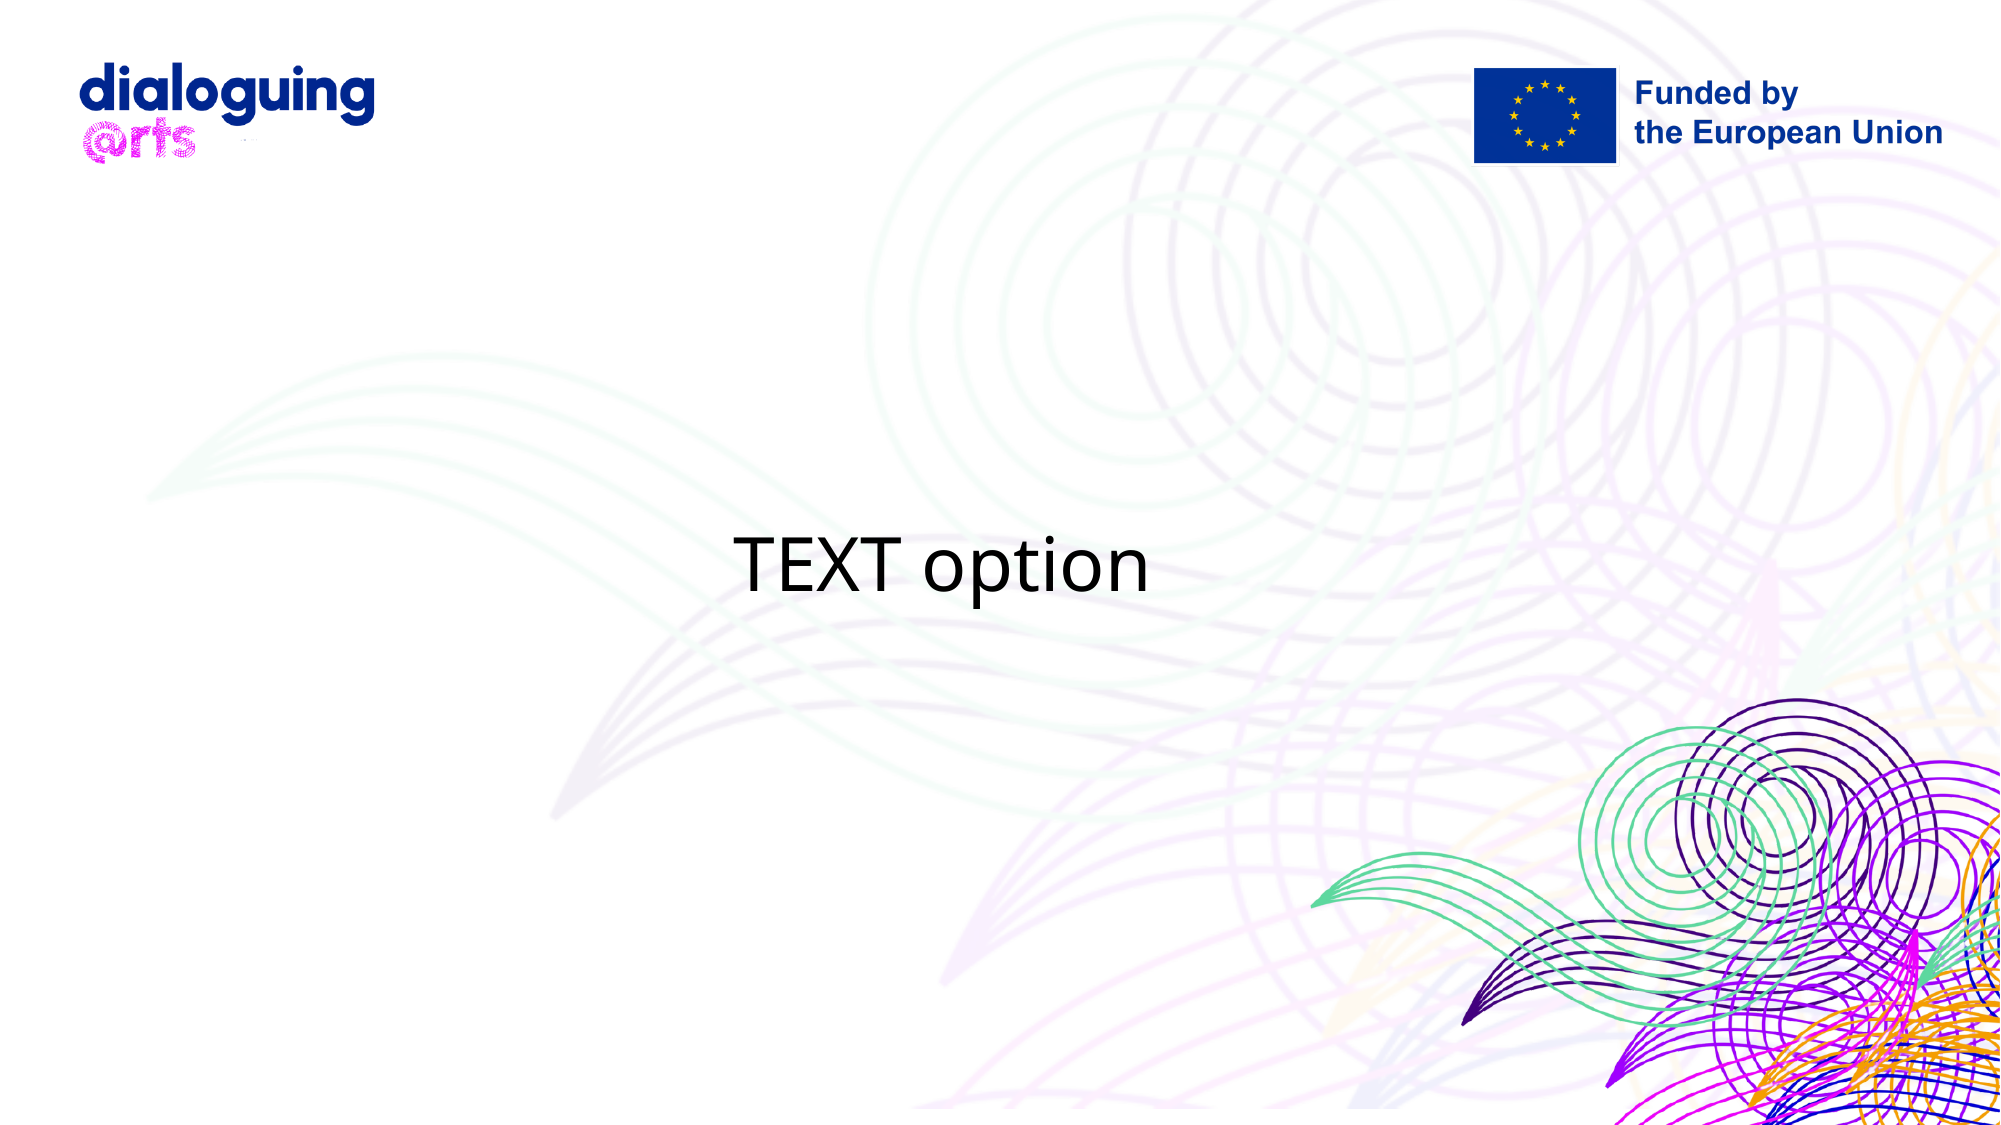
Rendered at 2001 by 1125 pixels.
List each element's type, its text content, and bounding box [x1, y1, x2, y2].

picture [1290, 696, 2000, 1125]
picture [0, 0, 474, 259]
picture [1466, 60, 1962, 171]
text_box TEXT option [718, 509, 1731, 615]
